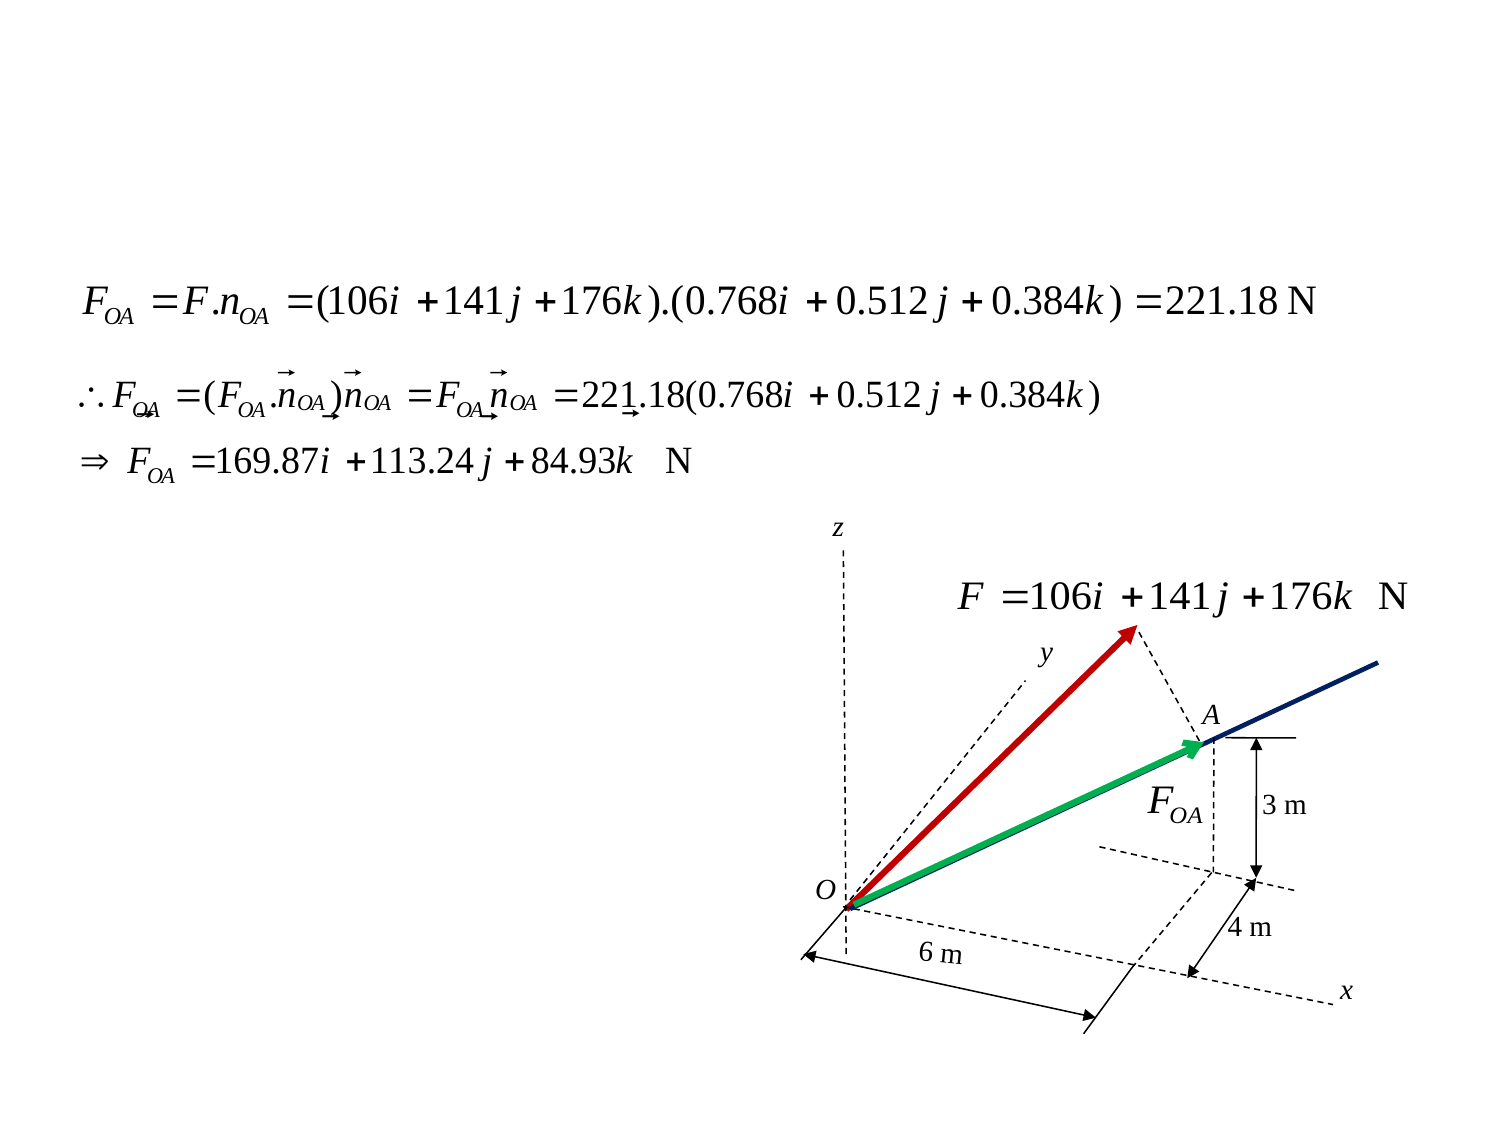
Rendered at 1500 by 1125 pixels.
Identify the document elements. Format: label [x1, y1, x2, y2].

text_box [74, 362, 1106, 491]
text_box [74, 265, 1326, 336]
text_box [799, 499, 1417, 1038]
